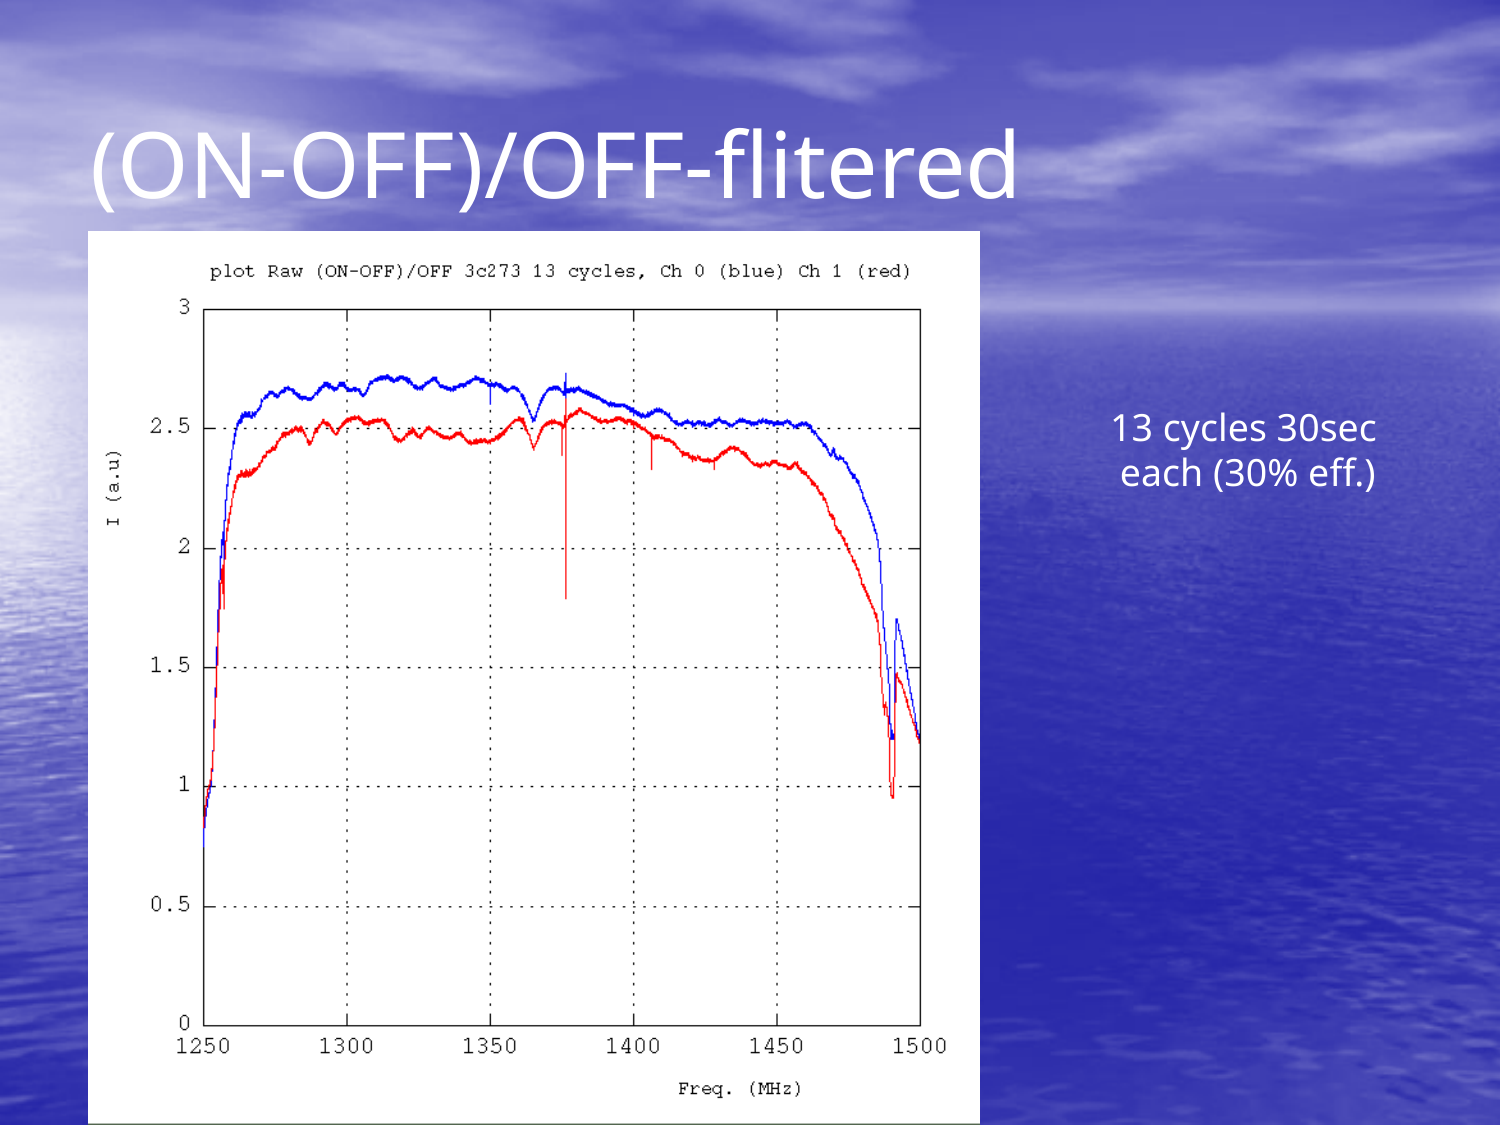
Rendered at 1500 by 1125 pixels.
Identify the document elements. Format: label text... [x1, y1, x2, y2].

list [88, 231, 980, 1125]
text_box 13 cycles 30sec each (30% eff.) [1095, 397, 1393, 502]
title (ON-OFF)/OFF-flitered [74, 47, 1426, 276]
